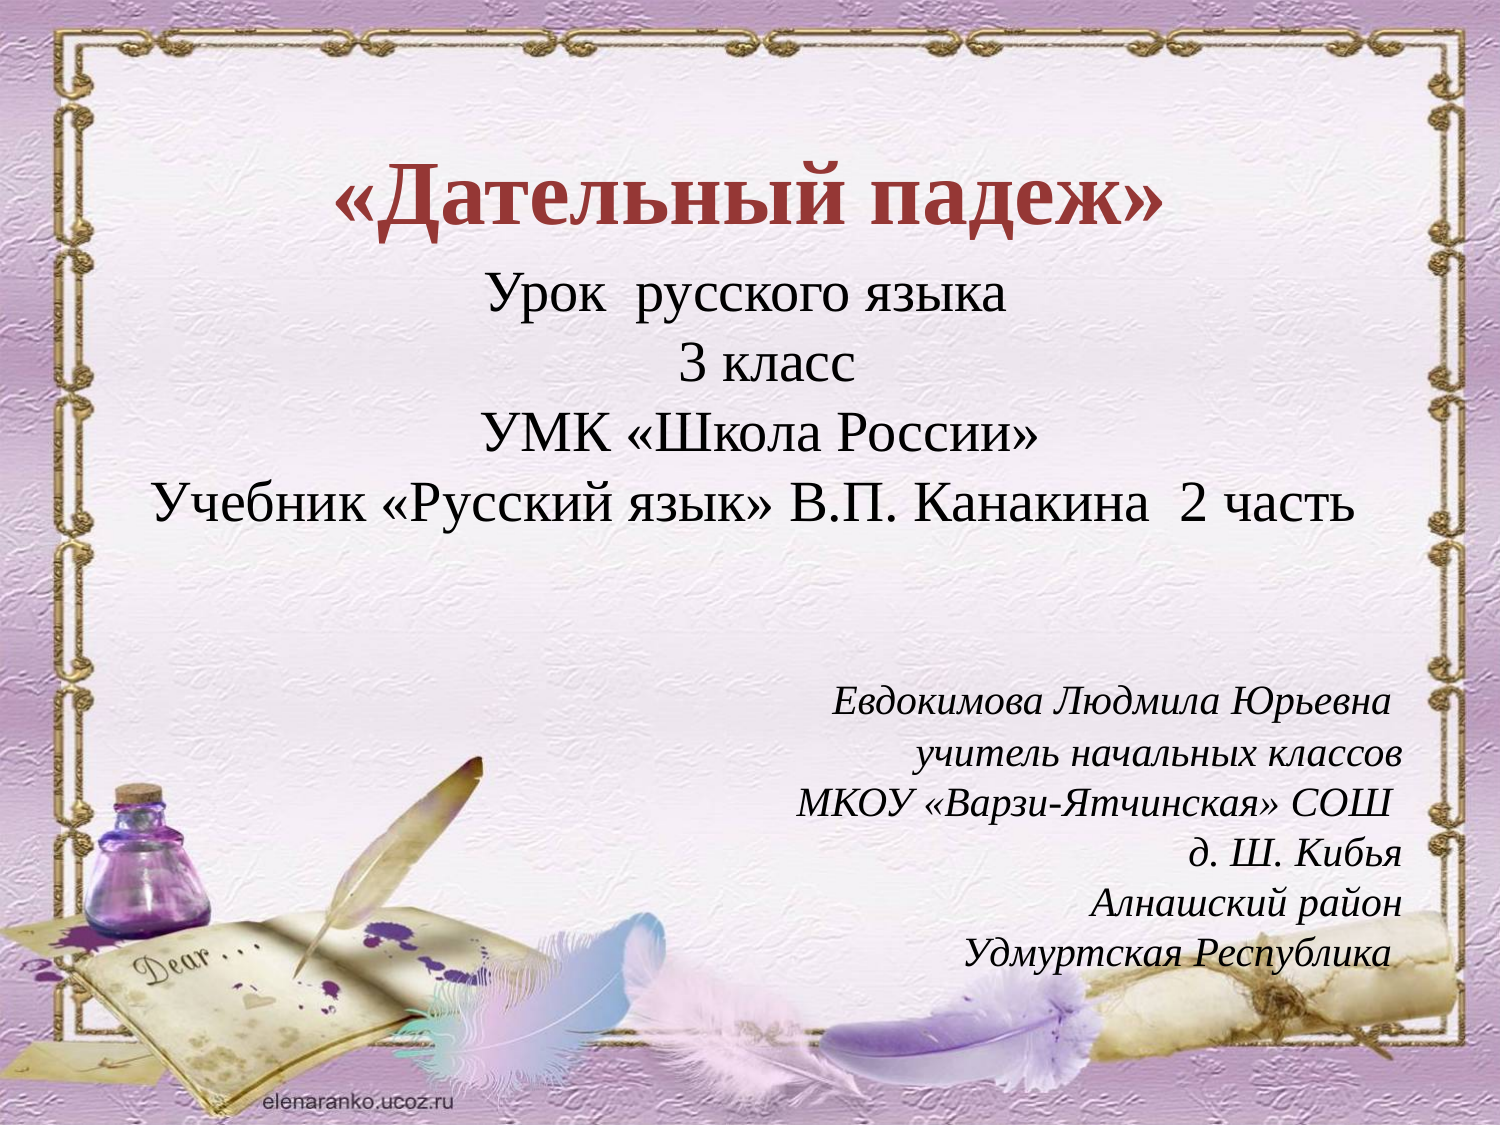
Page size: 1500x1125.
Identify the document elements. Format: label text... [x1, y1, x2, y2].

picture [0, 0, 1500, 1125]
subtitle Евдокимова Людмила Юрьевна учитель начальных классов МКОУ «Варзи-Ятчинская» СОШ д. Ш. Кибья Алнашский район Удмуртская Республика [597, 656, 1418, 941]
text_box «Дательный падеж» [123, 58, 1400, 246]
text_box Урок русского языка 3 класс УМК «Школа России» Учебник «Русский язык» В.П. Канакина 2 часть [105, 246, 1430, 541]
